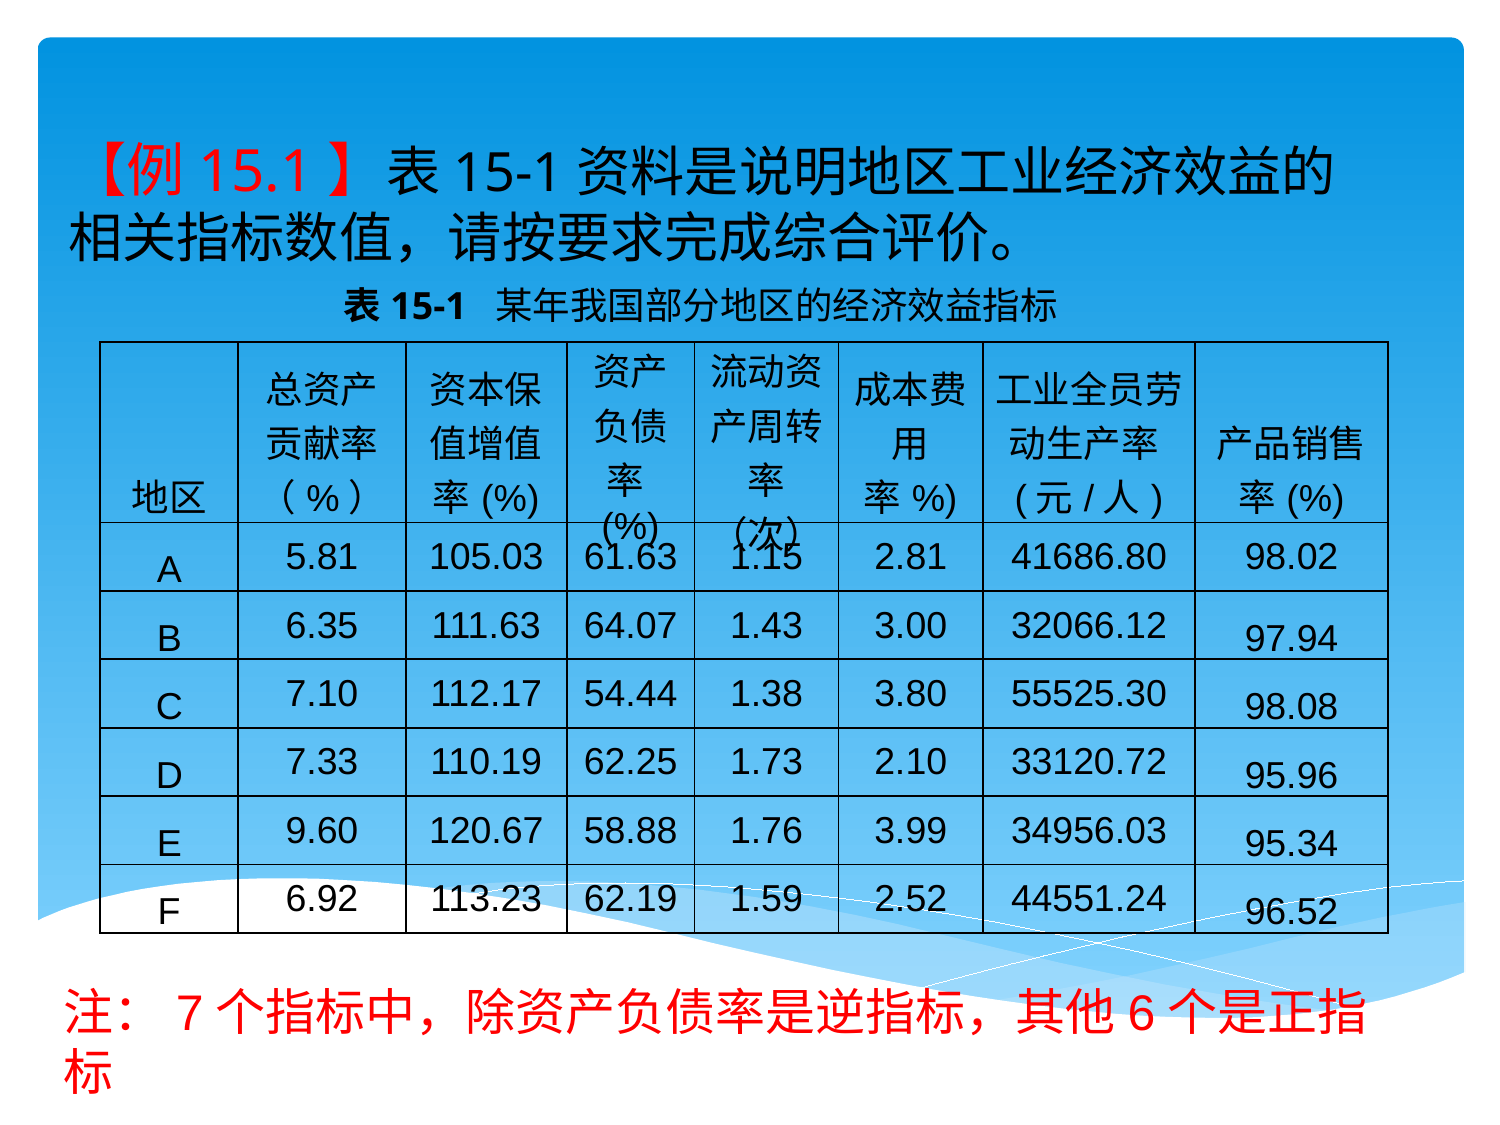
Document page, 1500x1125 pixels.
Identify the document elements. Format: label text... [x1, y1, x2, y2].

table_cell 62.25 [568, 729, 694, 795]
title 【例15.1】表15-1资料是说明地区工业经济效益的相关指标数值，请按要求完成综合评价。 [53, 87, 1400, 277]
table_cell 2.81 [839, 523, 982, 590]
table_cell 3.00 [839, 592, 982, 658]
table_cell 62.19 [568, 865, 694, 932]
table_header 产品销售率(%) [1196, 343, 1387, 522]
table_cell 1.15 [695, 523, 838, 590]
table_cell D [101, 729, 237, 795]
table_cell E [101, 797, 237, 864]
table_cell 9.60 [239, 797, 405, 864]
table_cell 5.81 [239, 523, 405, 590]
table_cell 1.43 [695, 592, 838, 658]
table_cell 7.33 [239, 729, 405, 795]
table_cell 98.08 [1196, 660, 1387, 727]
table_header 地区 [101, 343, 237, 522]
table_cell 2.52 [839, 865, 982, 932]
text_box 表15-1 某年我国部分地区的经济效益指标 [329, 274, 1073, 335]
table_cell 33120.72 [984, 729, 1194, 795]
table_header 资产负债率(%) [568, 343, 694, 522]
table_cell 112.17 [407, 660, 566, 727]
table_cell 6.35 [239, 592, 405, 658]
table_cell 3.80 [839, 660, 982, 727]
table_cell 98.02 [1196, 523, 1387, 590]
table_cell 96.52 [1196, 865, 1387, 932]
table_cell 54.44 [568, 660, 694, 727]
table_header 流动资产周转率（次） [695, 343, 838, 522]
table_cell 111.63 [407, 592, 566, 658]
table_cell 95.96 [1196, 729, 1387, 795]
text_box 注：7个指标中，除资产负债率是逆指标，其他6个是正指标 [49, 973, 1384, 1108]
table_cell F [101, 865, 237, 932]
table_cell 1.59 [695, 865, 838, 932]
table_cell 2.10 [839, 729, 982, 795]
table_cell 34956.03 [984, 797, 1194, 864]
table_header 工业全员劳动生产率(元/人) [984, 343, 1194, 522]
table_cell 1.76 [695, 797, 838, 864]
table_cell 32066.12 [984, 592, 1194, 658]
table_cell 1.73 [695, 729, 838, 795]
table_header 成本费用率%) [839, 343, 982, 522]
table_cell 55525.30 [984, 660, 1194, 727]
table_cell 44551.24 [984, 865, 1194, 932]
table_header 总资产贡献率（%） [239, 343, 405, 522]
table_cell 58.88 [568, 797, 694, 864]
table_cell 110.19 [407, 729, 566, 795]
table_cell 120.67 [407, 797, 566, 864]
table_cell B [101, 592, 237, 658]
table_cell C [101, 660, 237, 727]
table_cell 64.07 [568, 592, 694, 658]
table_header 资本保值增值率(%) [407, 343, 566, 522]
table_cell 97.94 [1196, 592, 1387, 658]
table_cell 6.92 [239, 865, 405, 932]
table_cell 113.23 [407, 865, 566, 932]
table_cell 61.63 [568, 523, 694, 590]
table_cell 95.34 [1196, 797, 1387, 864]
table_cell 7.10 [239, 660, 405, 727]
table_cell 41686.80 [984, 523, 1194, 590]
table_cell 3.99 [839, 797, 982, 864]
table_cell 1.38 [695, 660, 838, 727]
table_cell A [101, 523, 237, 590]
table_cell 105.03 [407, 523, 566, 590]
